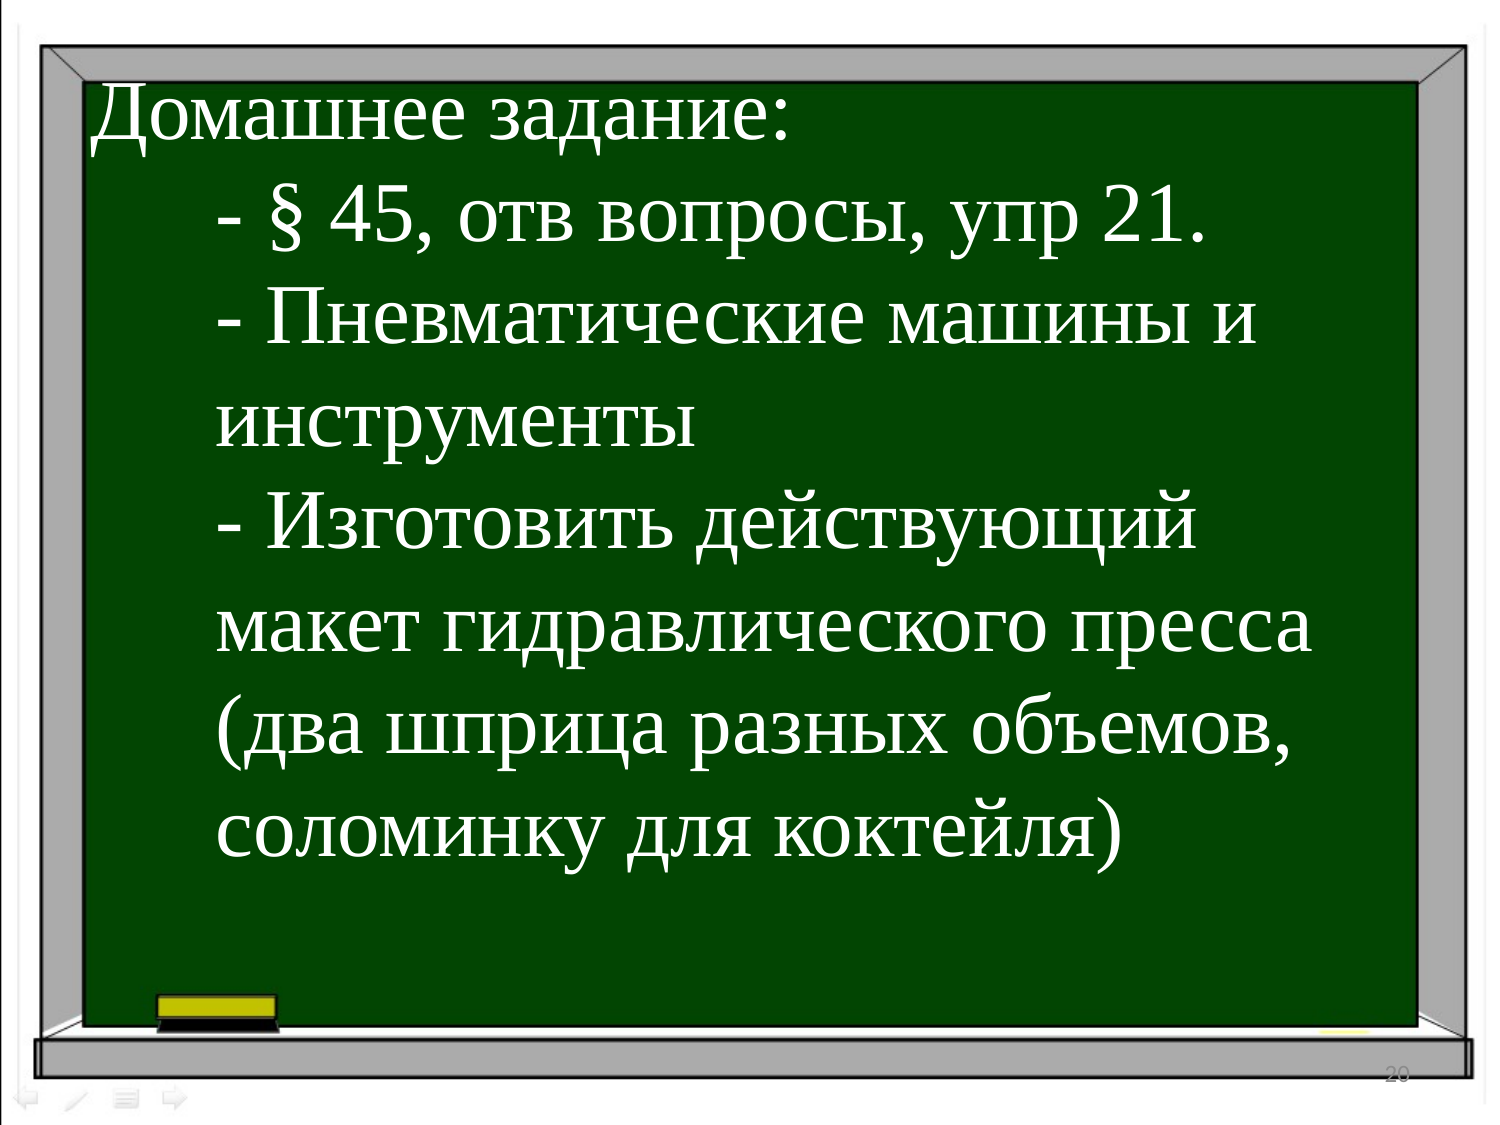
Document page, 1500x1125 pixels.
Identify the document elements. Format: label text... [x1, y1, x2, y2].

picture [0, 0, 1500, 1125]
title Домашнее задание: - § 45, отв вопросы, упр 21. - Пневматические машины и инструменты - Изготовить действующий макет гидравлического пресса (два шприца разных объемов, соломинку для коктейля) [75, 45, 1425, 985]
slide_number 20 [1074, 1042, 1425, 1103]
